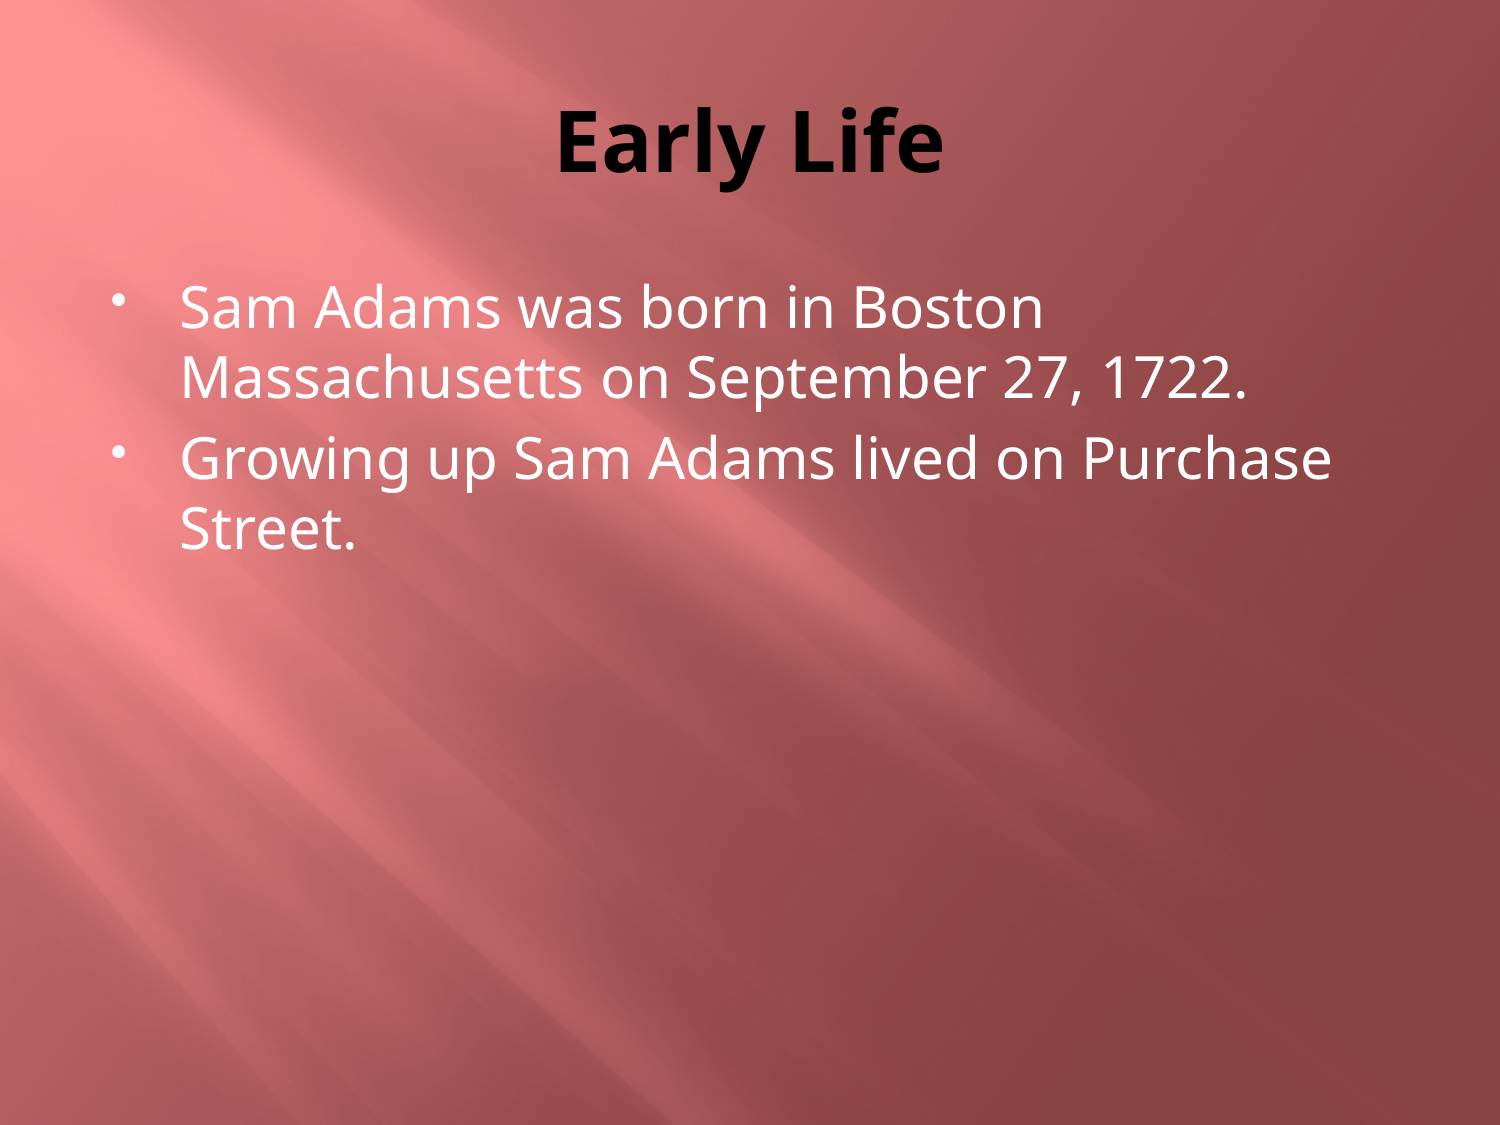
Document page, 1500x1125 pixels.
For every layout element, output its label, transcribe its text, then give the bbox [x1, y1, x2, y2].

title Early Life [75, 45, 1425, 233]
list Sam Adams was born in Boston Massachusetts on September 27, 1722. Growing up Sam Adams lived on Purchase Street. [75, 262, 1425, 1035]
